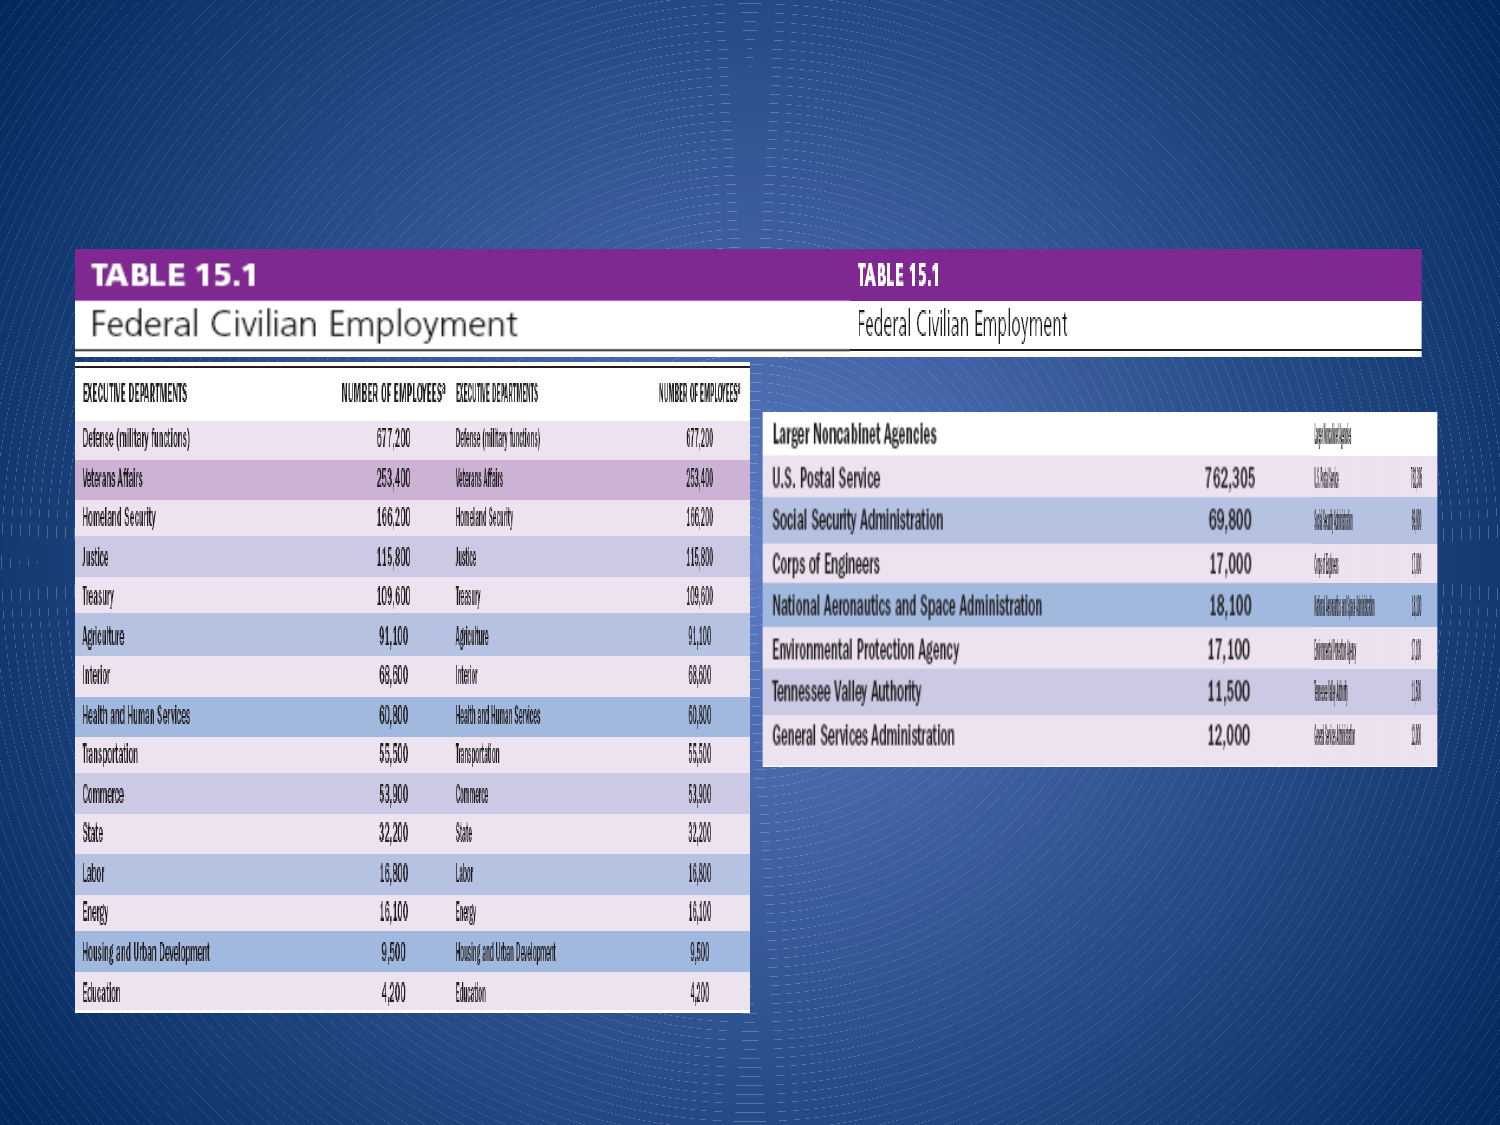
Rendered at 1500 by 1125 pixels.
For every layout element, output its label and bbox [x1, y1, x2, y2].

picture [762, 412, 1438, 767]
picture [74, 362, 751, 1013]
list [74, 249, 848, 358]
picture [849, 249, 1422, 358]
